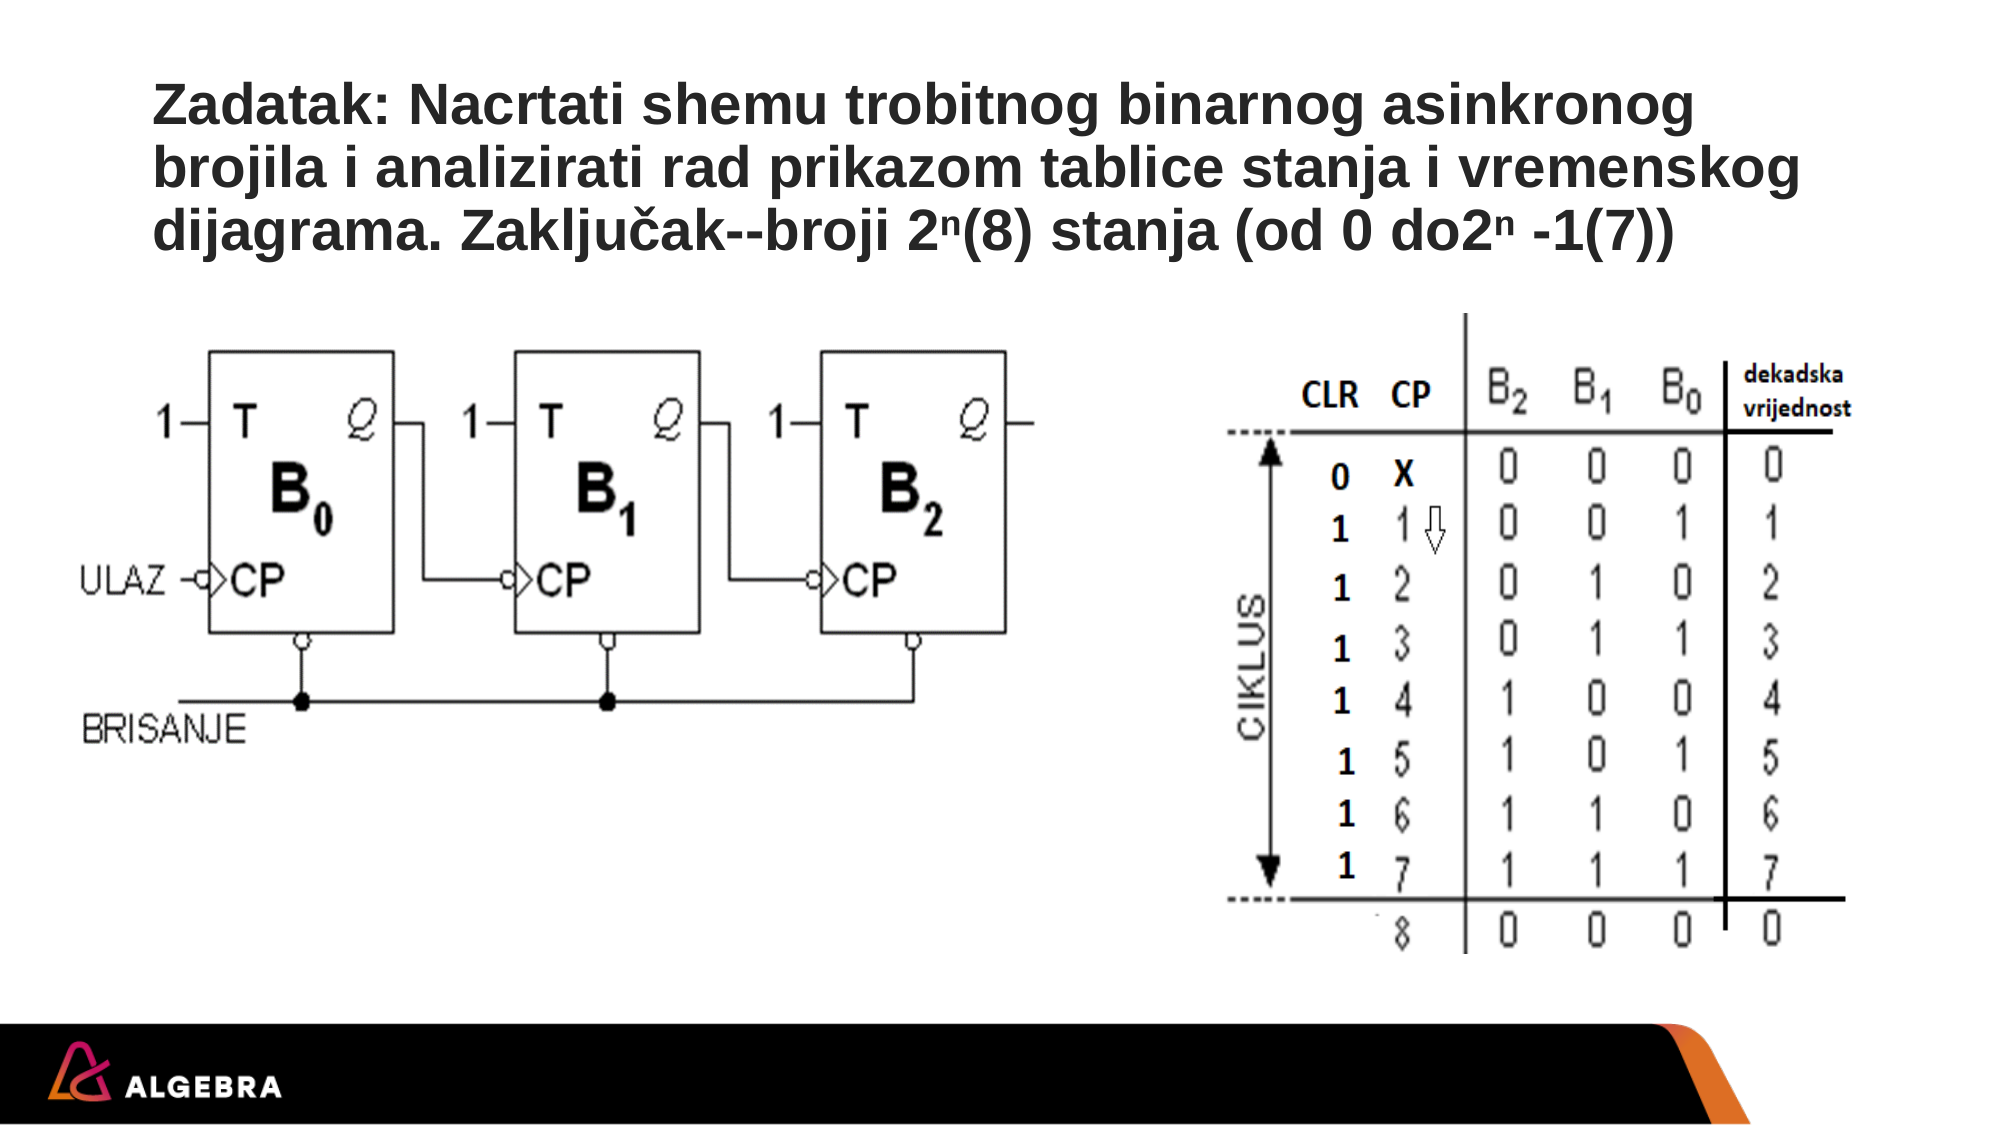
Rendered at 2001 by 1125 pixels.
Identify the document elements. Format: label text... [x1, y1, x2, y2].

picture [38, 316, 1048, 772]
picture [0, 1023, 1958, 1125]
picture [1201, 313, 1863, 954]
title Zadatak: Nacrtati shemu trobitnog binarnog asinkronog brojila i analizirati rad prikazom tablice stanja i vremenskog dijagrama. Zaključak--broji 2ⁿ(8) stanja (od 0 do2ⁿ -1(7)) [137, 59, 1863, 278]
